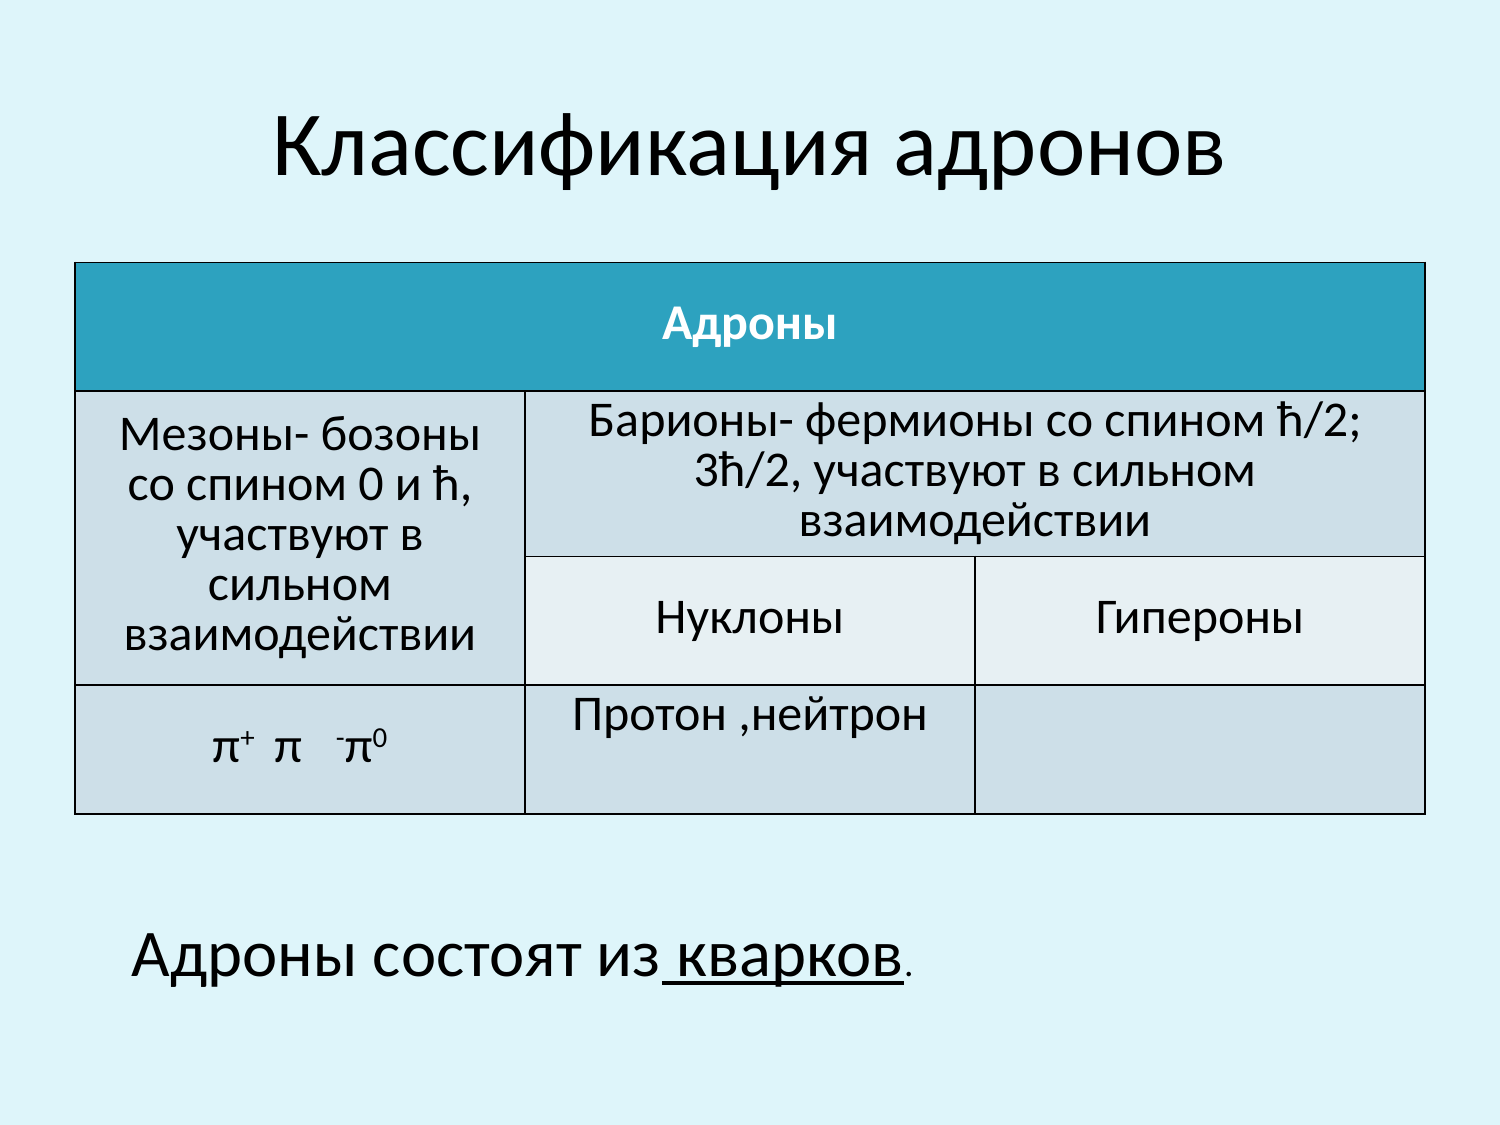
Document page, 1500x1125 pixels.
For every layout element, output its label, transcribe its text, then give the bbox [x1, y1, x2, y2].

table_cell [976, 686, 1424, 813]
table_cell Протон ,нейтрон [526, 686, 974, 813]
table_cell π+ π -π0 [76, 686, 524, 813]
table_header Адроны [76, 263, 1424, 390]
table_cell Нуклоны [526, 557, 974, 684]
table_cell Мезоны- бозоны со спином 0 и ħ, участвуют в сильном взаимодействии [76, 392, 524, 684]
table_cell Гипероны [976, 557, 1424, 684]
table_cell Барионы- фермионы со спином ħ/2; 3ħ/2, участвуют в сильном взаимодействии [526, 392, 1424, 556]
text_box Адроны состоят из кварков. [117, 902, 1372, 997]
title Классификация адронов [74, 44, 1426, 233]
